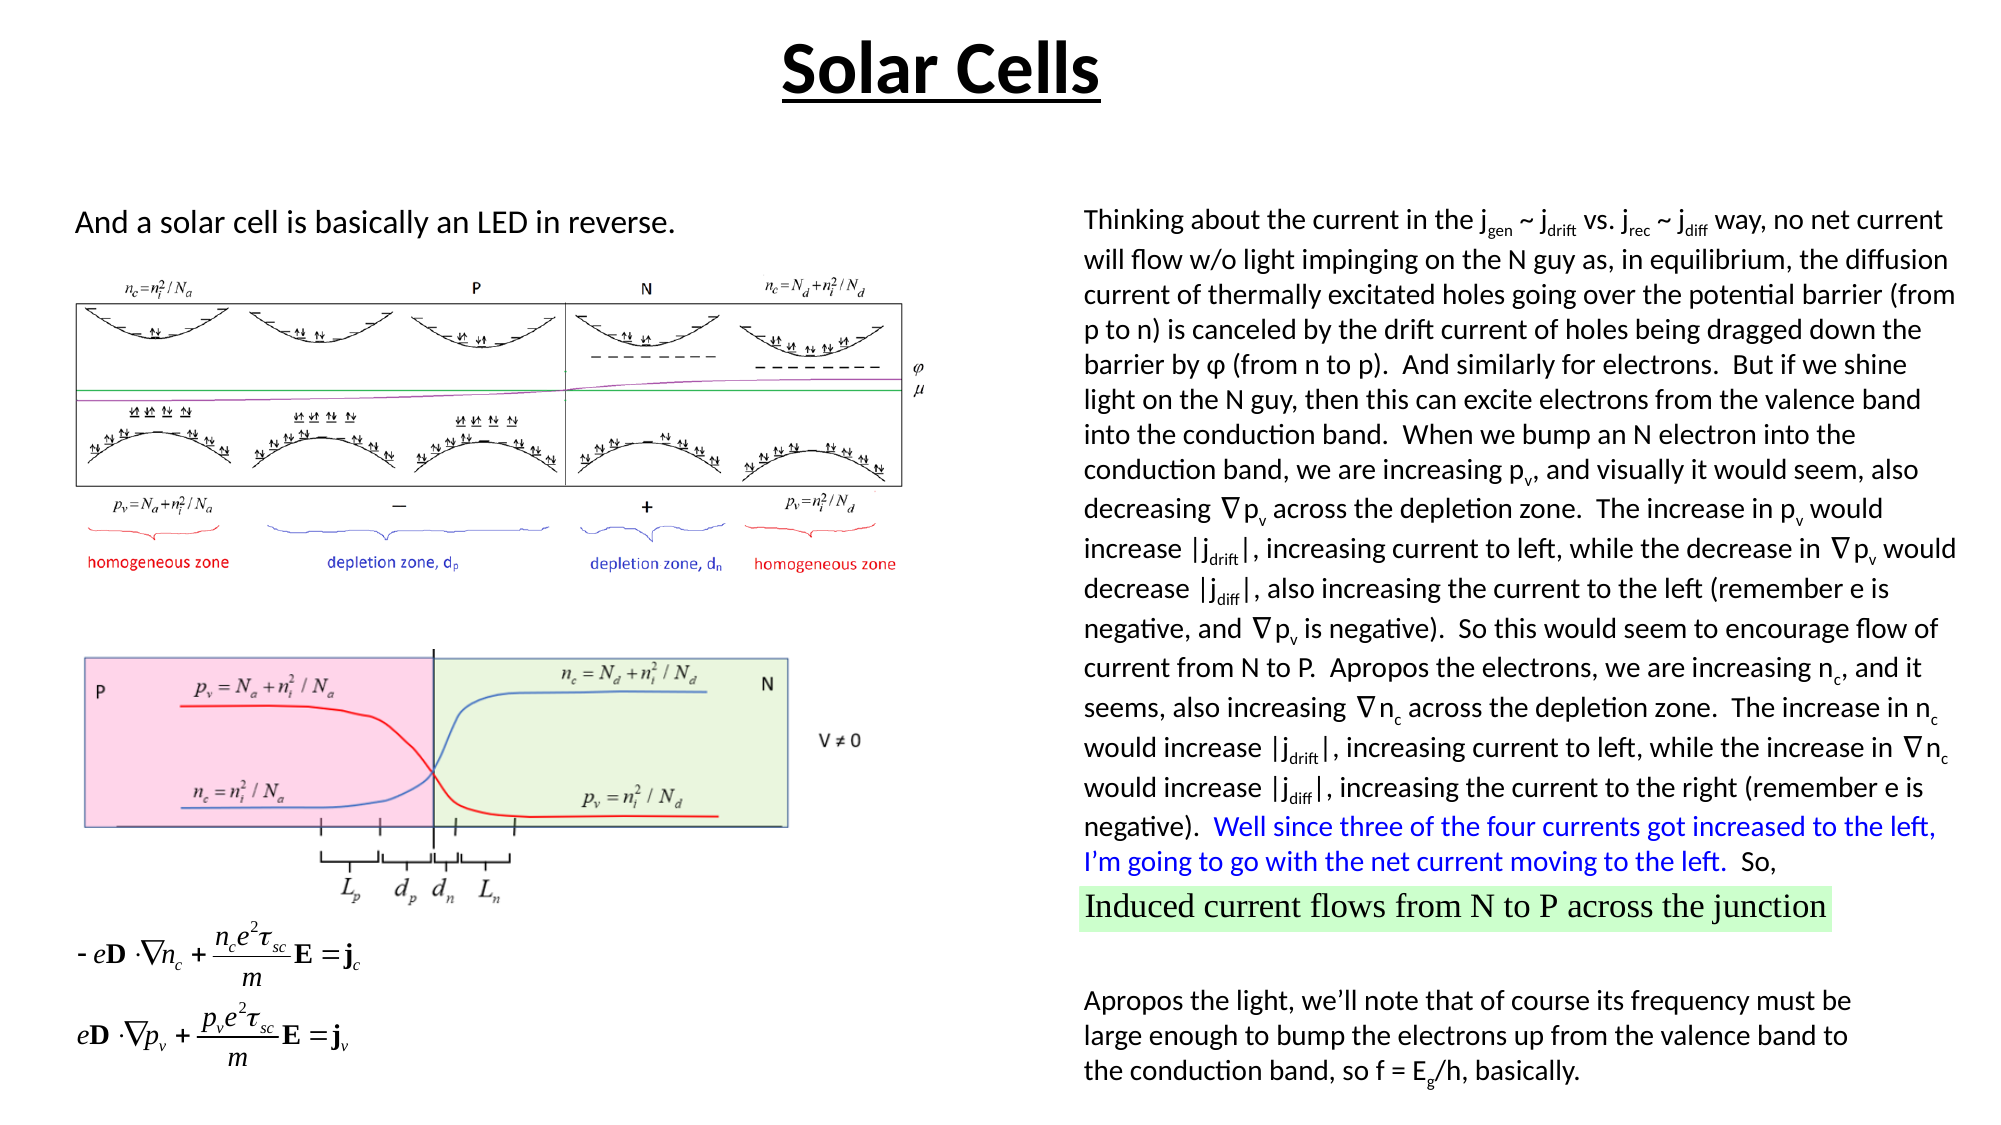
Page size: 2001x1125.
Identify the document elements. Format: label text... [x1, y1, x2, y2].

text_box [1079, 886, 1832, 932]
text_box Thinking about the current in the jgen ~ jdrift vs. jrec ~ jdiff way, no net current will flow w/o light impinging on the N guy as, in equilibrium, the diffusion current of thermally excitated holes going over the potential barrier (from p to n) is canceled by the drift current of holes being dragged down the barrier by φ (from n to p). And similarly for electrons. But if we shine light on the N guy, then this can excite electrons from the valence band into the conduction band. When we bump an N electron into the conduction band, we are increasing pv, and visually it would seem, also decreasing ∇pv across the depletion zone. The increase in pv would increase |jdrift|, increasing current to left, while the decrease in ∇pv would decrease |jdiff|, also increasing the current to the left (remember e is negative, and ∇pv is negative). So this would seem to encourage flow of current from N to P. Apropos the electrons, we are increasing nc, and it seems, also increasing ∇nc across the depletion zone. The increase in nc would increase |jdrift|, increasing current to left, while the increase in ∇nc would increase |jdiff|, increasing the current to the right (remember e is negative). Well since three of the four currents got increased to the left, I’m going to go with the net current moving to the left. So, [1069, 193, 1977, 885]
picture [72, 273, 934, 593]
text_box Apropos the light, we’ll note that of course its frequency must be large enough to bump the electrons up from the valence band to the conduction band, so f = Eg/h, basically. [1069, 973, 1900, 1099]
text_box And a solar cell is basically an LED in reverse. [59, 192, 731, 248]
picture [72, 649, 875, 913]
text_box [72, 913, 365, 1075]
title Solar Cells [706, 15, 1178, 118]
